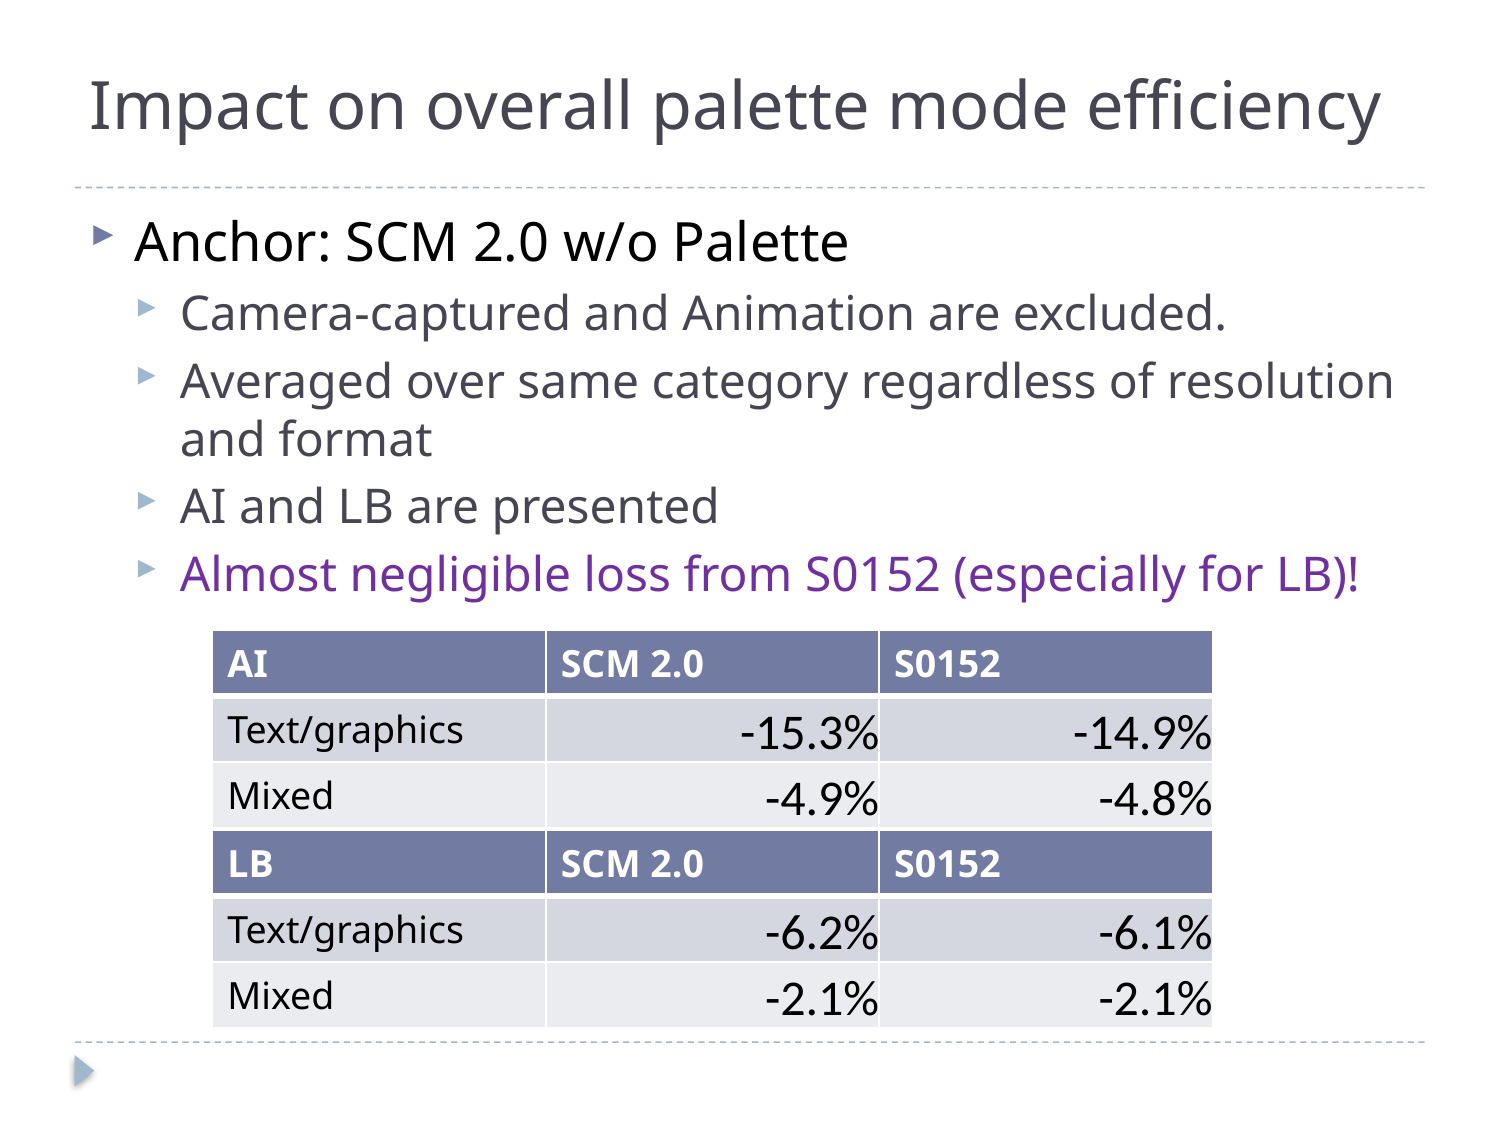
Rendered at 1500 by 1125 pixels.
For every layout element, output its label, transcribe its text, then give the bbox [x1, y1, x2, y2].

list Anchor: SCM 2.0 w/o Palette Camera-captured and Animation are excluded. Averaged over same category regardless of resolution and format AI and LB are presented Almost negligible loss from S0152 (especially for LB)! [75, 200, 1425, 1010]
table_header AI [213, 631, 545, 693]
table_cell Text/graphics [213, 699, 545, 761]
table_header SCM 2.0 [547, 831, 878, 893]
table_cell -2.1% [880, 963, 1212, 1027]
table_cell -14.9% [880, 699, 1212, 761]
table_header SCM 2.0 [547, 631, 878, 693]
table_cell Mixed [213, 763, 545, 827]
table_cell Mixed [213, 963, 545, 1027]
table_cell -4.8% [880, 763, 1212, 827]
title Impact on overall palette mode efficiency [75, 24, 1425, 150]
table_cell Text/graphics [213, 899, 545, 961]
table_cell -15.3% [547, 699, 878, 761]
table_cell -6.2% [547, 899, 878, 961]
table_cell -2.1% [547, 963, 878, 1027]
table_cell -4.9% [547, 763, 878, 827]
table_header S0152 [880, 831, 1212, 893]
table_header S0152 [880, 631, 1212, 693]
table_cell -6.1% [880, 899, 1212, 961]
table_header LB [213, 831, 545, 893]
